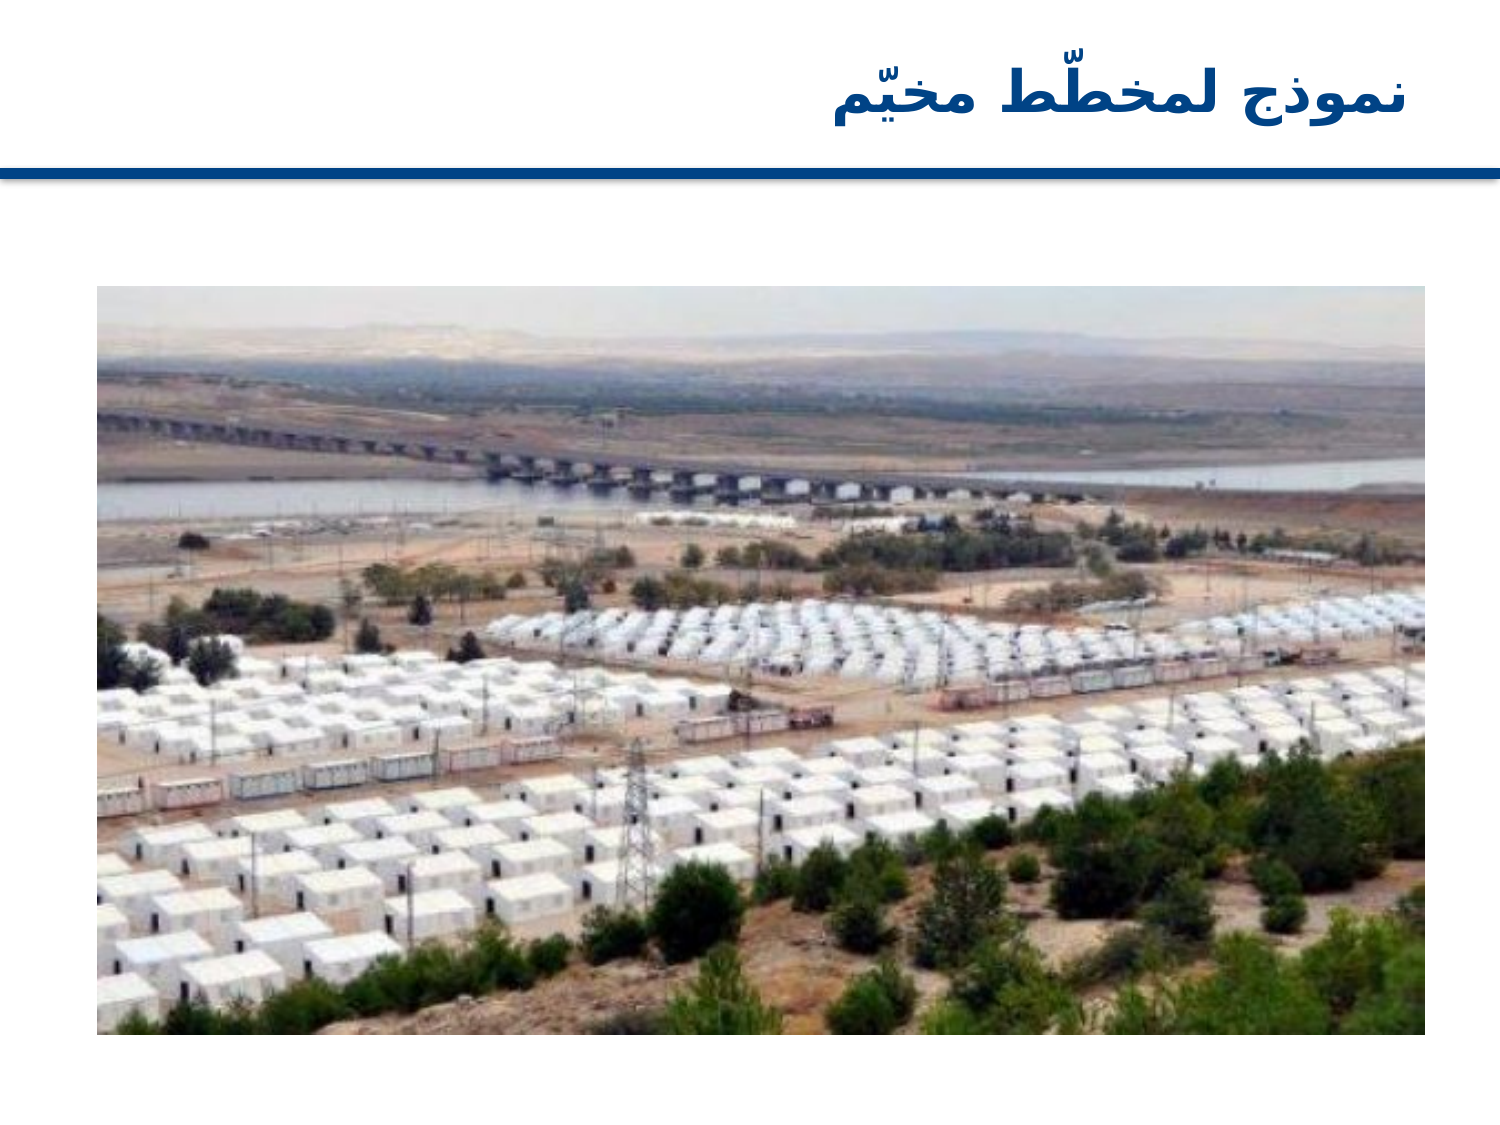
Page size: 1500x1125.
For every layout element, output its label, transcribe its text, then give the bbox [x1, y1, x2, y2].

picture [97, 285, 1426, 1035]
title نموذج لمخطّط مخيّم [75, 0, 1425, 178]
